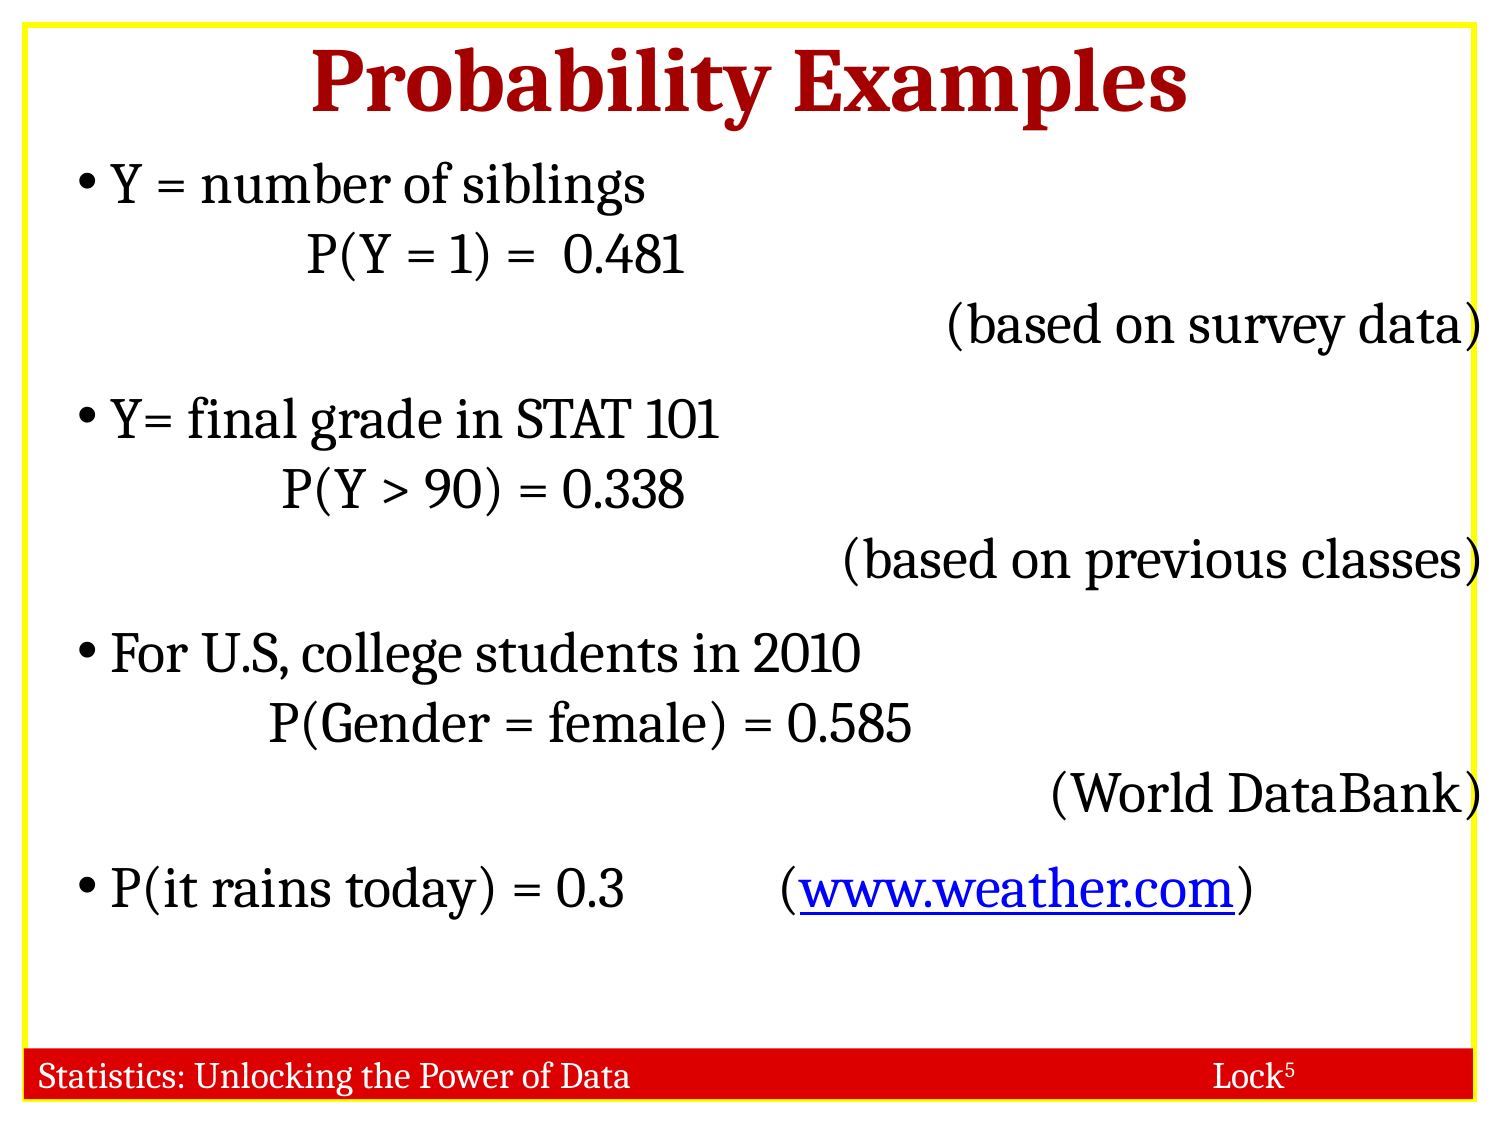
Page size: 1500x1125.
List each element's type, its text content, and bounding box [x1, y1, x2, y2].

text_box Y = number of siblings P(Y = 1) = 0.481 (based on survey data) Y= final grade in STAT 101 P(Y > 90) = 0.338 (based on previous classes) For U.S, college students in 2010 P(Gender = female) = 0.585 (World DataBank) P(it rains today) = 0.3 (www.weather.com) [62, 137, 1500, 997]
text_box Probability Examples [81, 12, 1419, 137]
